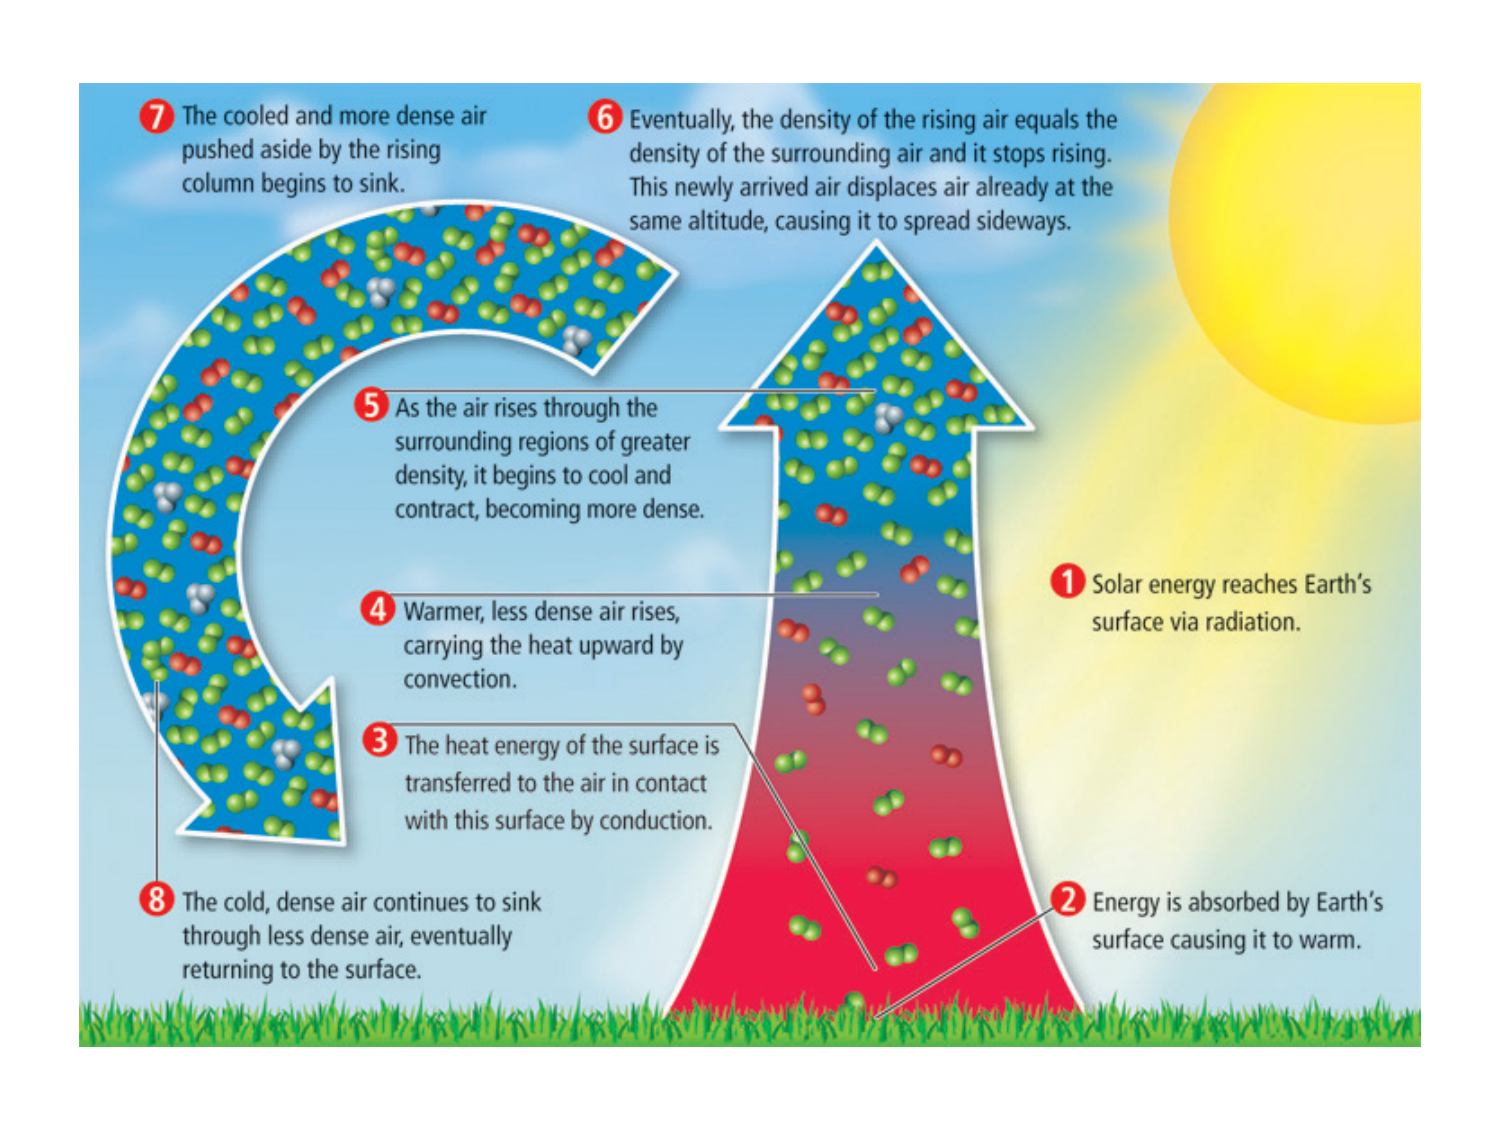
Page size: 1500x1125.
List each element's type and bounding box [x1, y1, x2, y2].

list [74, 83, 1426, 1048]
